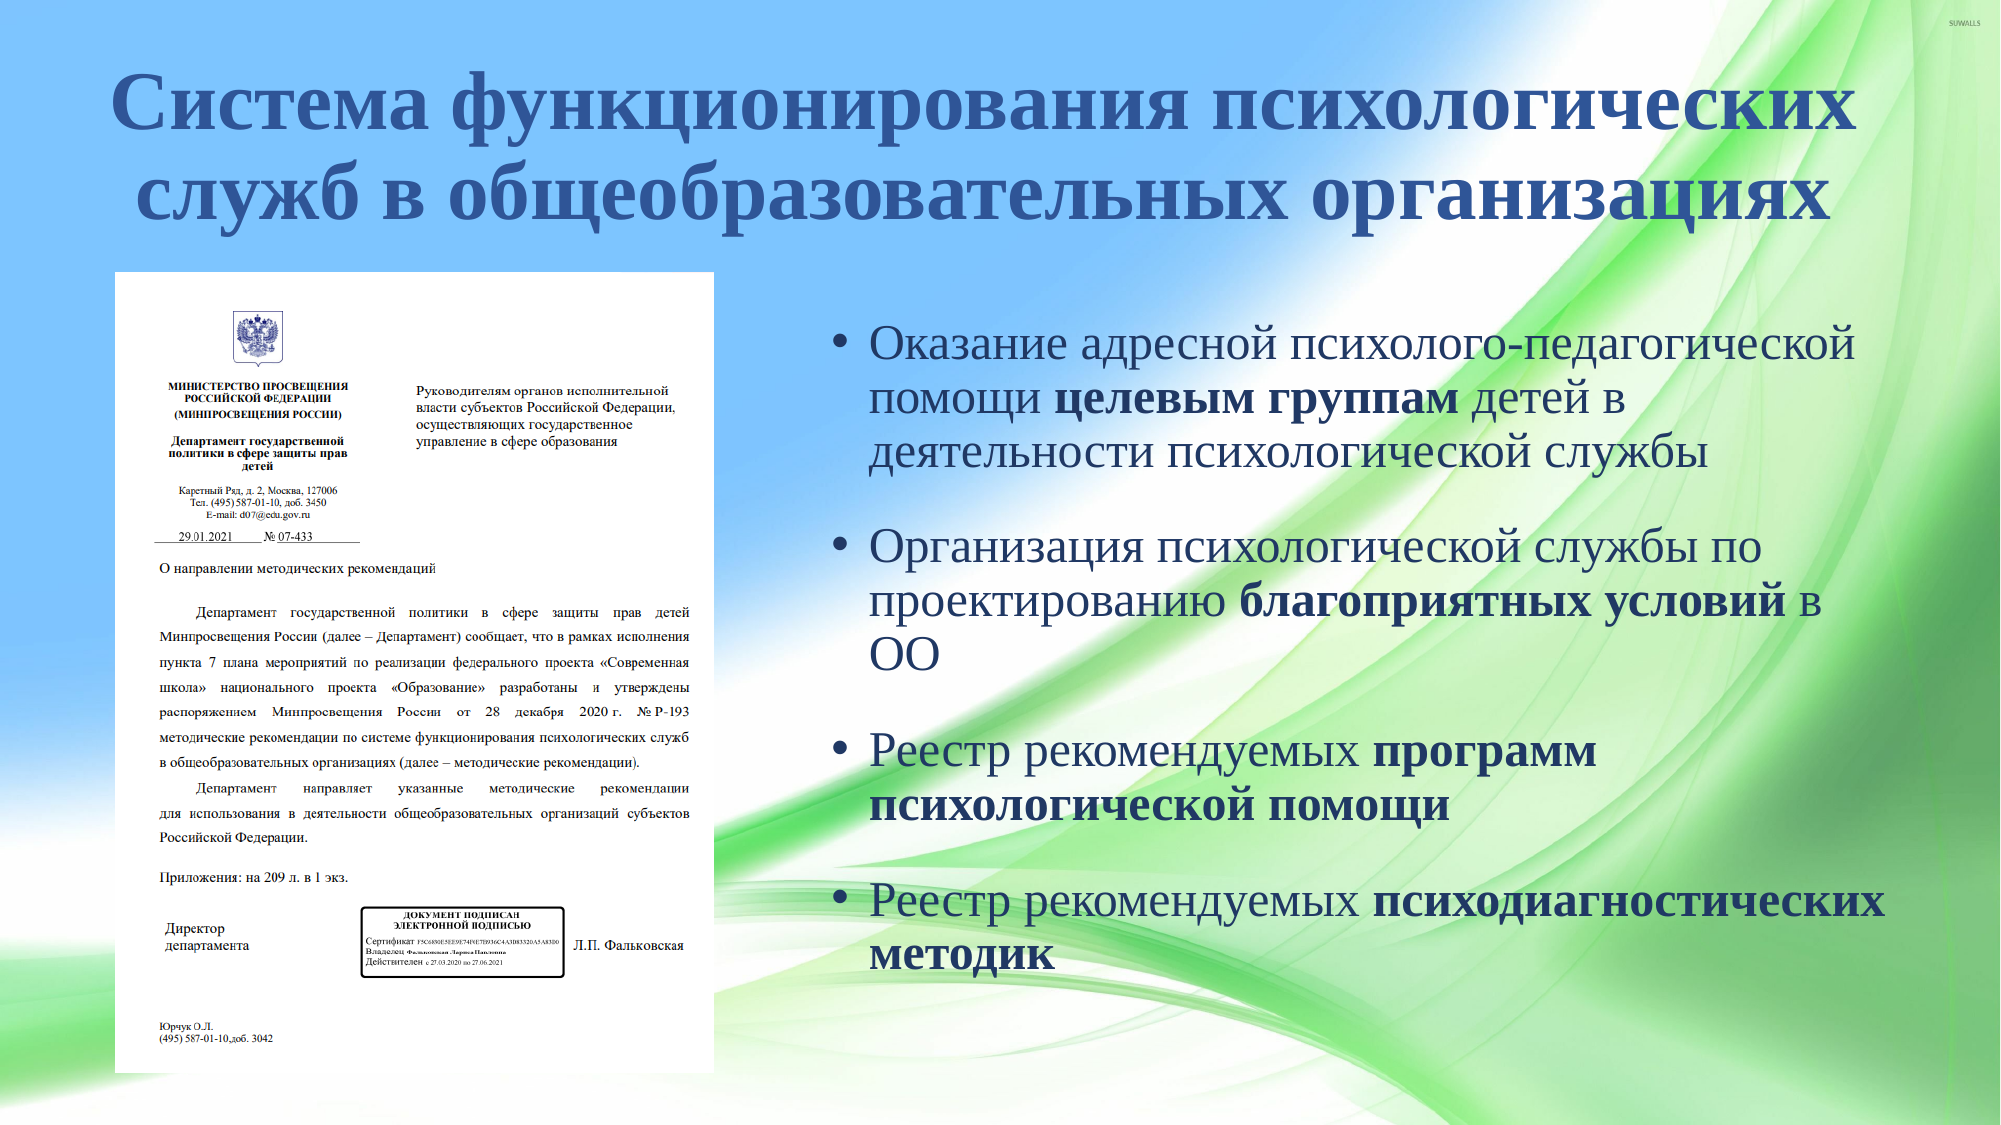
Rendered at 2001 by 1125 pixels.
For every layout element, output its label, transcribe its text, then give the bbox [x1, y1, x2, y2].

title Система функционирования психологических служб в общеобразовательных организациях [70, 95, 1898, 201]
list Оказание адресной психолого-педагогической помощи целевым группам детей в деятельности психологической службы Организация психологической службы по проектированию благоприятных условий в ОО Реестр рекомендуемых программ психологической помощи Реестр рекомендуемых психодиагностических методик [816, 308, 1914, 804]
picture [0, 0, 2001, 1125]
